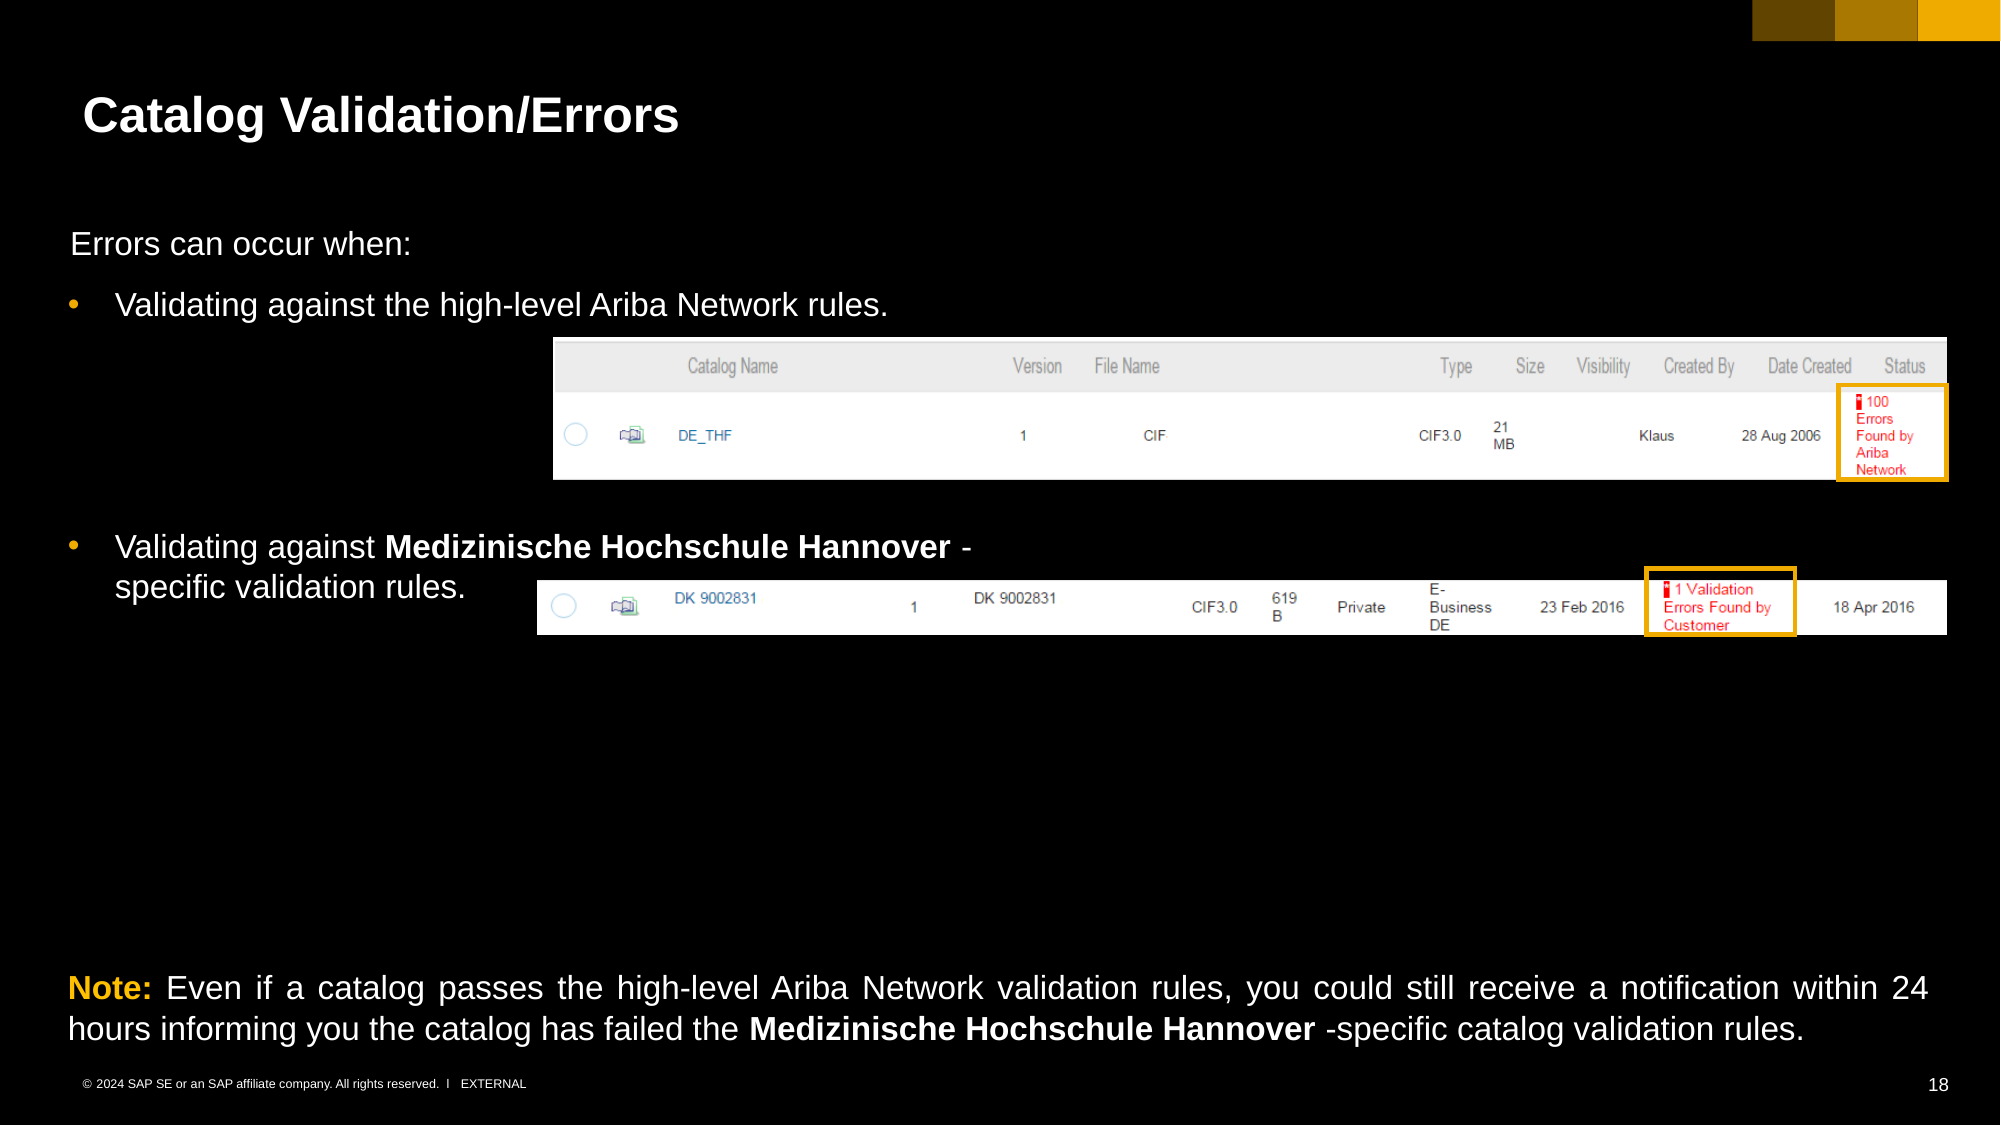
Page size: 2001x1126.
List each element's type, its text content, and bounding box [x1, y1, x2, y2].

text_box Validating against the high-level Ariba Network rules. [53, 276, 1054, 331]
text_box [536, 567, 1948, 635]
text_box Errors can occur when: [55, 214, 428, 269]
text_box Validating against Medizinische Hochschule Hannover -specific validation rules. [53, 457, 1054, 613]
title Catalog Validation/Errors [82, 82, 1918, 144]
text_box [552, 337, 1948, 480]
text_box Note: Even if a catalog passes the high-level Ariba Network validation rules, you could still receive a notification within 24 hours informing you the catalog has failed the Medizinische Hochschule Hannover -specific catalog validation rules. [53, 959, 1947, 1054]
